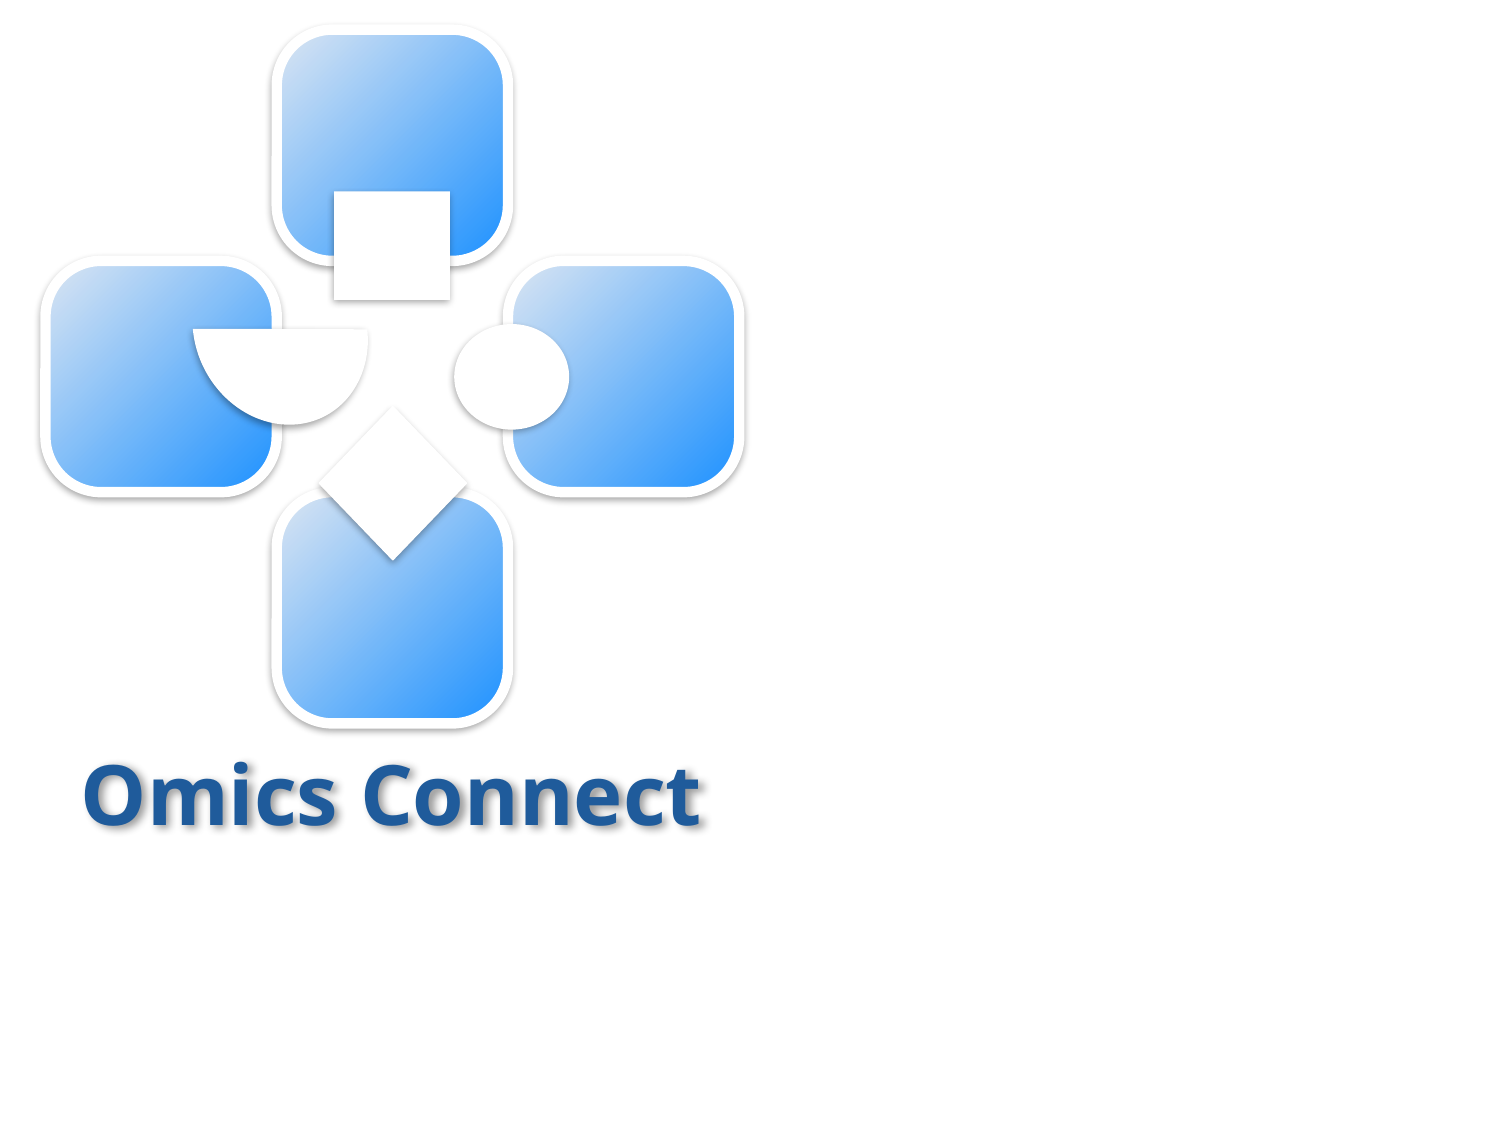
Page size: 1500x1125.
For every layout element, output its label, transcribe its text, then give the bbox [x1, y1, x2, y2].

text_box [45, 29, 740, 724]
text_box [194, 191, 570, 203]
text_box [199, 195, 565, 555]
text_box Omics Connect [66, 734, 718, 850]
